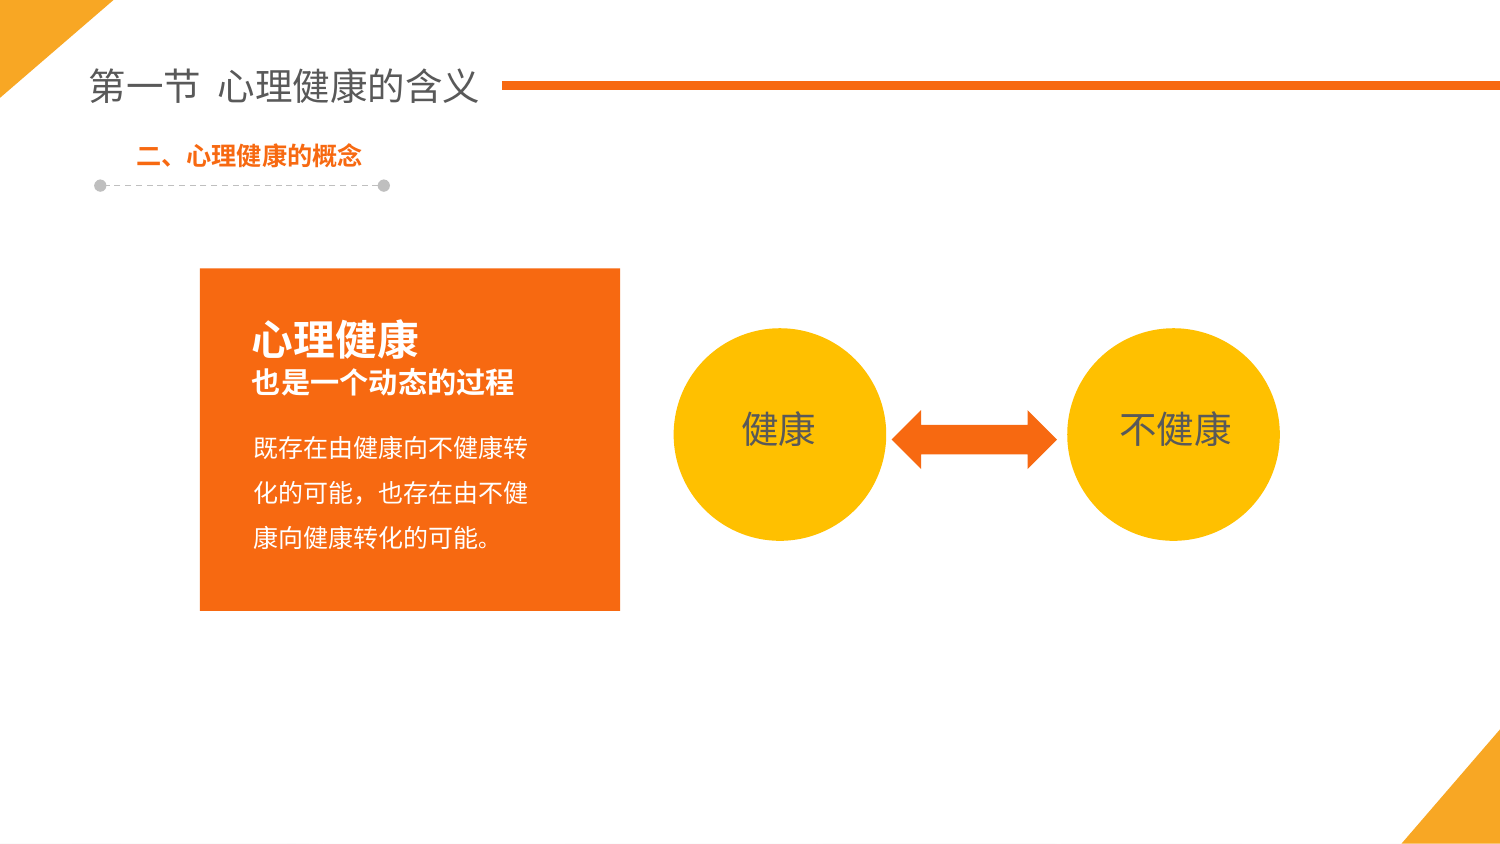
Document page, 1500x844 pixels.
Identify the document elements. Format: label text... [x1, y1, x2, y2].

text_box 二、心理健康的概念 [112, 140, 349, 171]
text_box [671, 326, 889, 543]
text_box [0, 0, 116, 100]
text_box 第一节 心理健康的含义 [88, 54, 502, 117]
text_box 健康 [726, 398, 857, 458]
text_box [1399, 727, 1500, 844]
text_box 不健康 [1104, 398, 1267, 458]
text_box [199, 268, 621, 612]
text_box [1065, 326, 1282, 543]
text_box [889, 408, 1060, 472]
